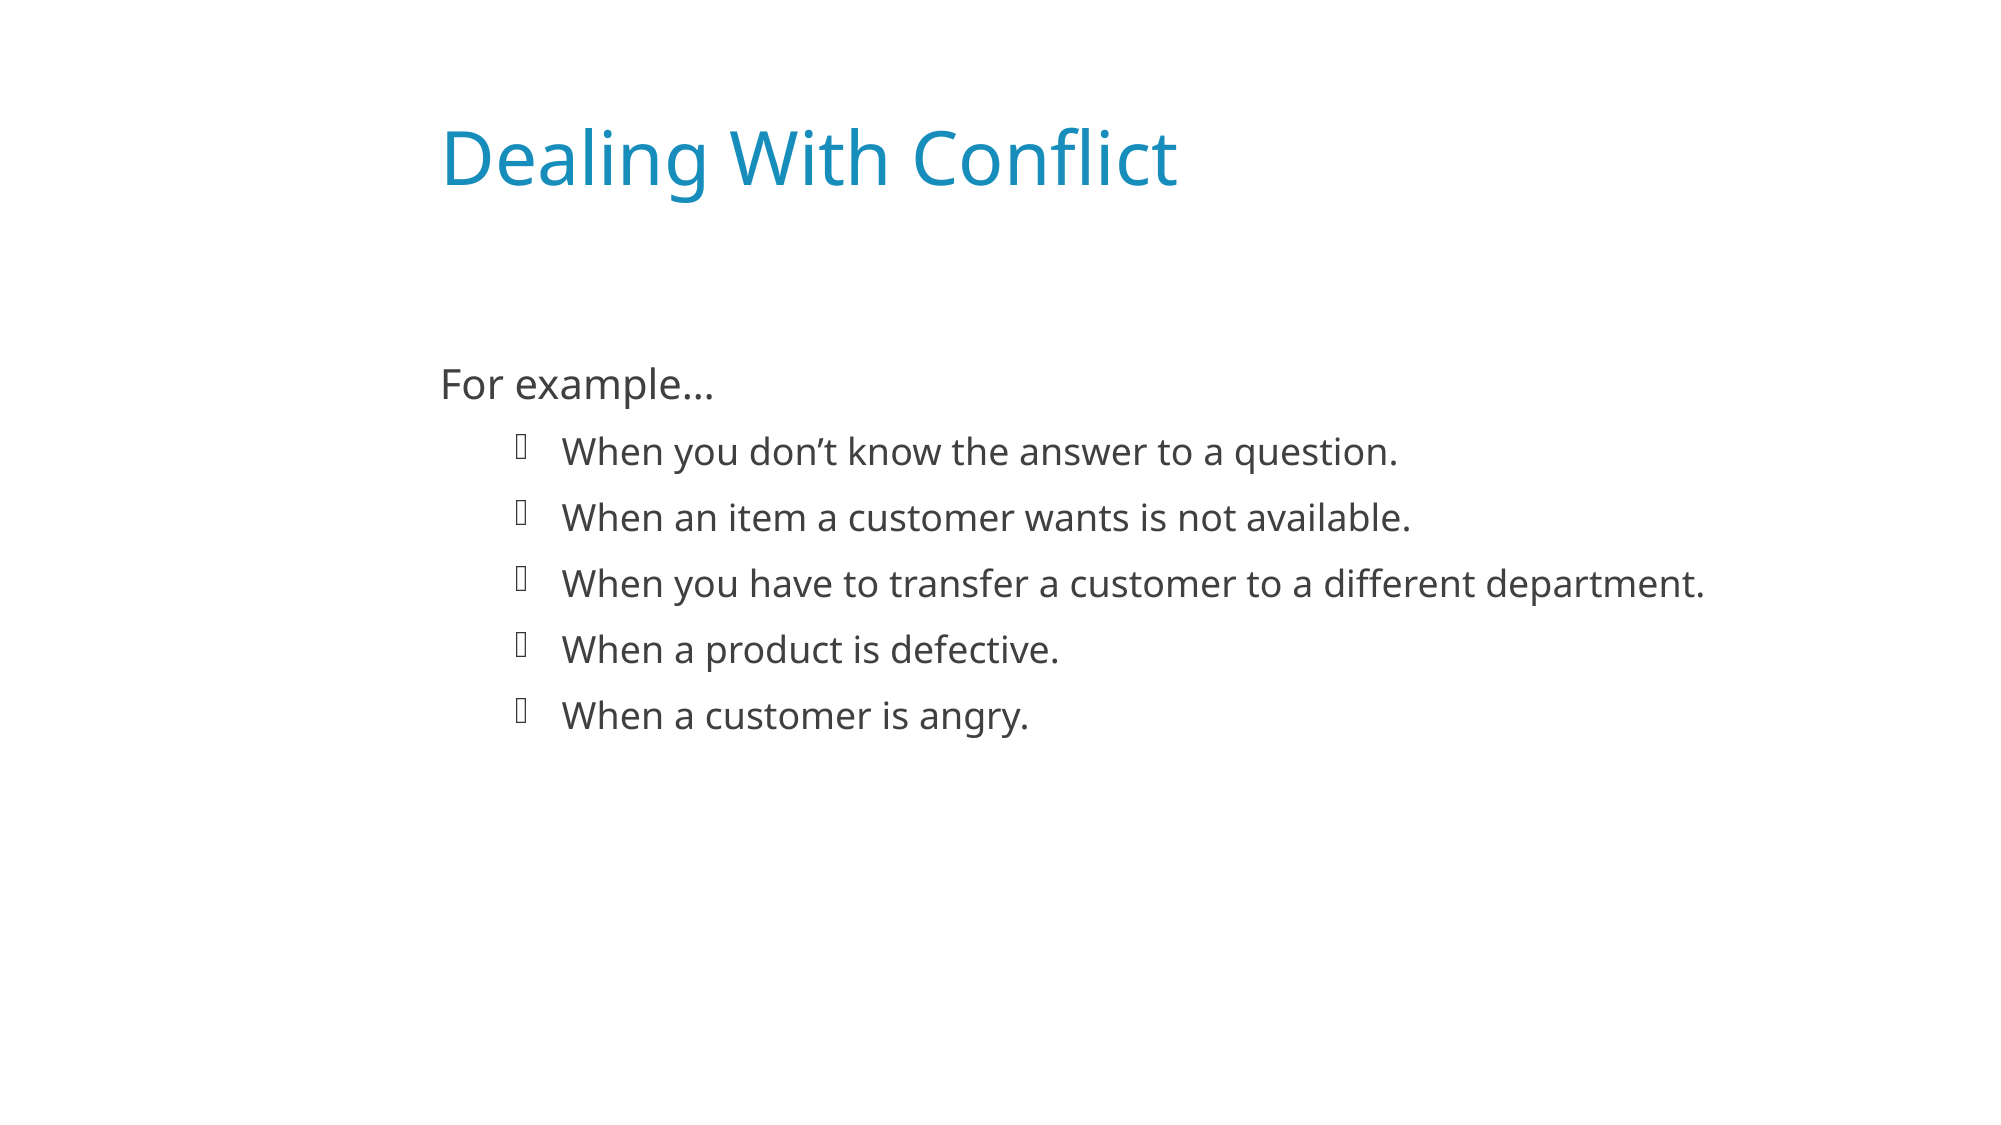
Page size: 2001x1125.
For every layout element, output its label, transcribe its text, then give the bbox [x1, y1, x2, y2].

title Dealing With Conflict [425, 102, 1888, 313]
list For example… When you don’t know the answer to a question. When an item a customer wants is not available. When you have to transfer a customer to a different department. When a product is defective. When a customer is angry. [424, 350, 1888, 1074]
